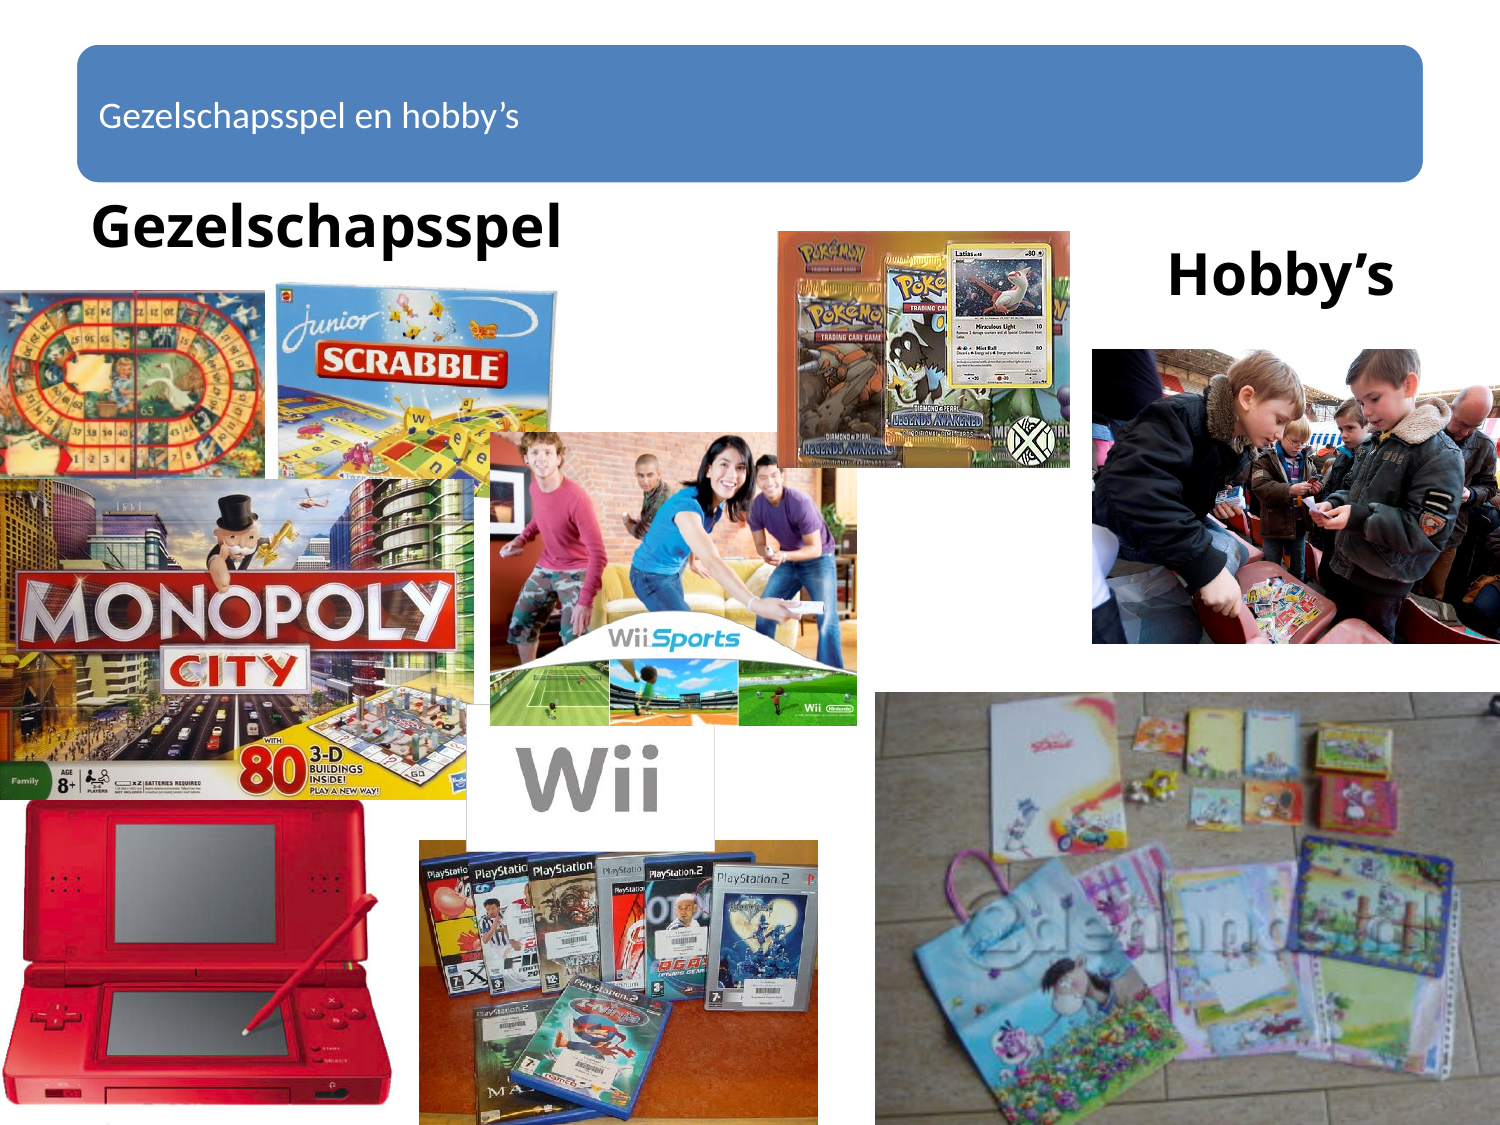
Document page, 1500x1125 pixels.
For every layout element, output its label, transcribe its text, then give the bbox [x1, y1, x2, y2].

picture [1092, 349, 1500, 644]
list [466, 703, 715, 852]
list Hobby’s [1151, 219, 1500, 315]
picture [874, 692, 1500, 1125]
picture [418, 840, 818, 1125]
picture [0, 231, 1070, 1125]
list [0, 290, 260, 478]
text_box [74, 42, 1426, 185]
list Gezelschapsspel [75, 196, 738, 268]
